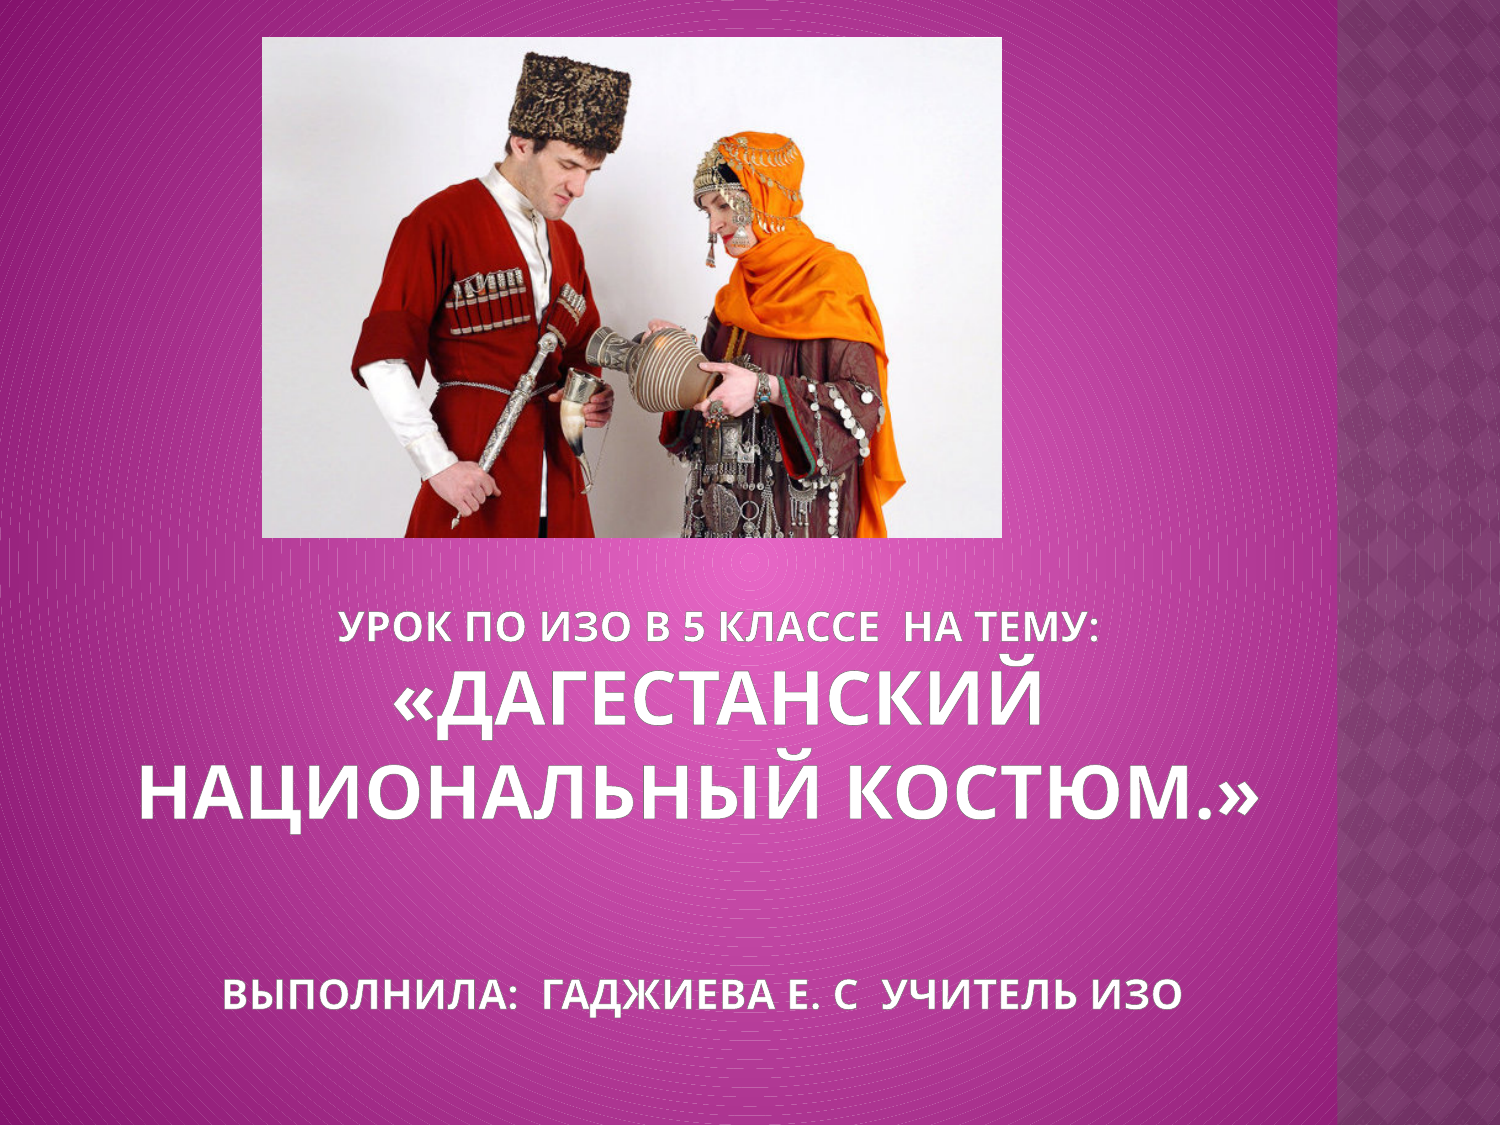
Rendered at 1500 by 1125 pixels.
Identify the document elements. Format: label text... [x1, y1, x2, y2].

title Урок по ИЗО в 5 классе на тему: «Дагестанский национальный костюм.» выполнила: Гаджиева Е. С учитель Изо [125, 562, 1313, 1025]
picture [261, 37, 1002, 538]
